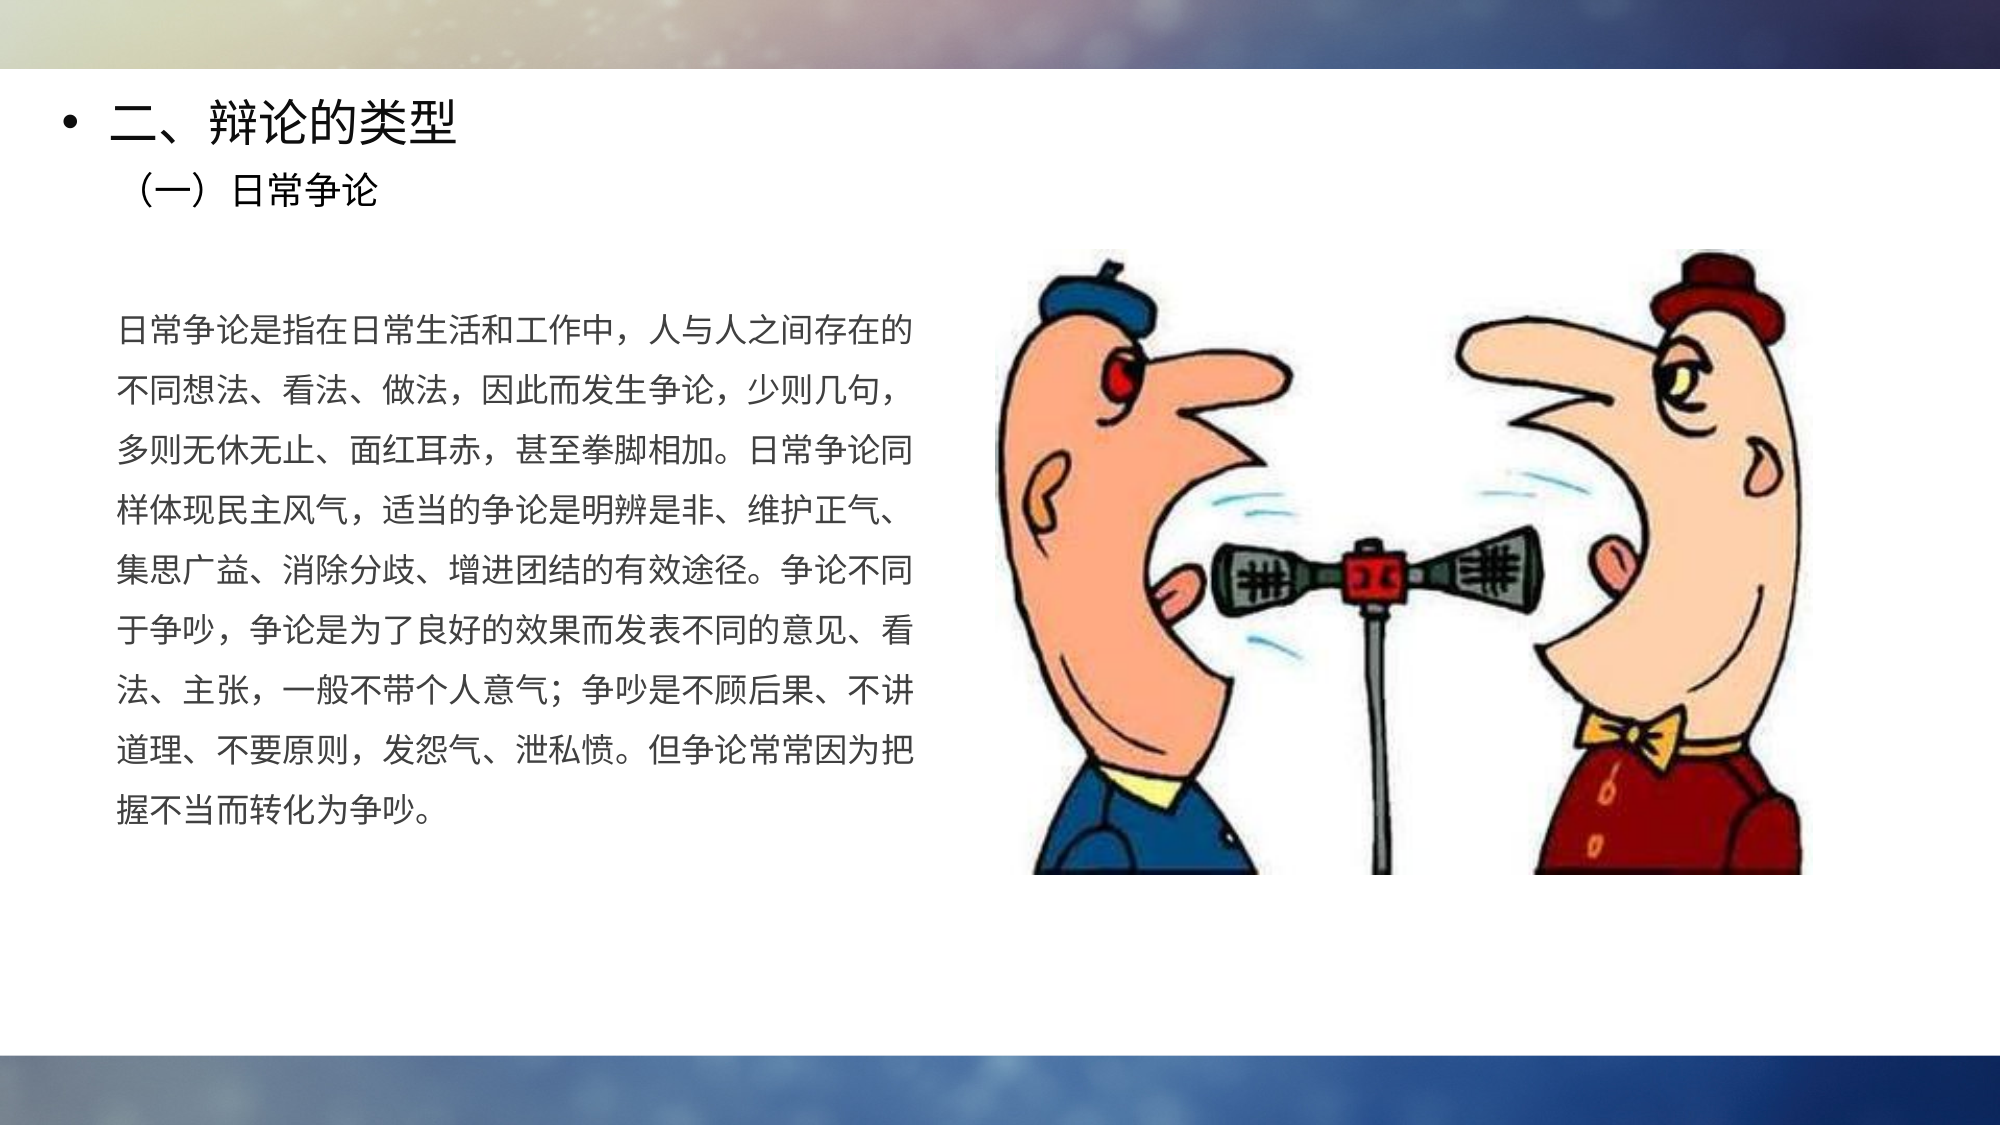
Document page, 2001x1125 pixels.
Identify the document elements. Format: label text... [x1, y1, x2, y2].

picture [995, 249, 1813, 875]
text_box （一）日常争论 [101, 159, 395, 220]
picture [0, 1056, 2000, 1125]
text_box 二、辩论的类型 [46, 84, 570, 160]
text_box 日常争论是指在日常生活和工作中，人与人之间存在的不同想法、看法、做法，因此而发生争论，少则几句，多则无休无止、面红耳赤，甚至拳脚相加。日常争论同样体现民主风气，适当的争论是明辨是非、维护正气、集思广益、消除分歧、增进团结的有效途径。争论不同于争吵，争论是为了良好的效果而发表不同的意见、看法、主张，一般不带个人意气；争吵是不顾后果、不讲道理、不要原则，发怨气、泄私愤。但争论常常因为把握不当而转化为争吵。 [101, 282, 946, 836]
picture [0, 0, 2000, 69]
